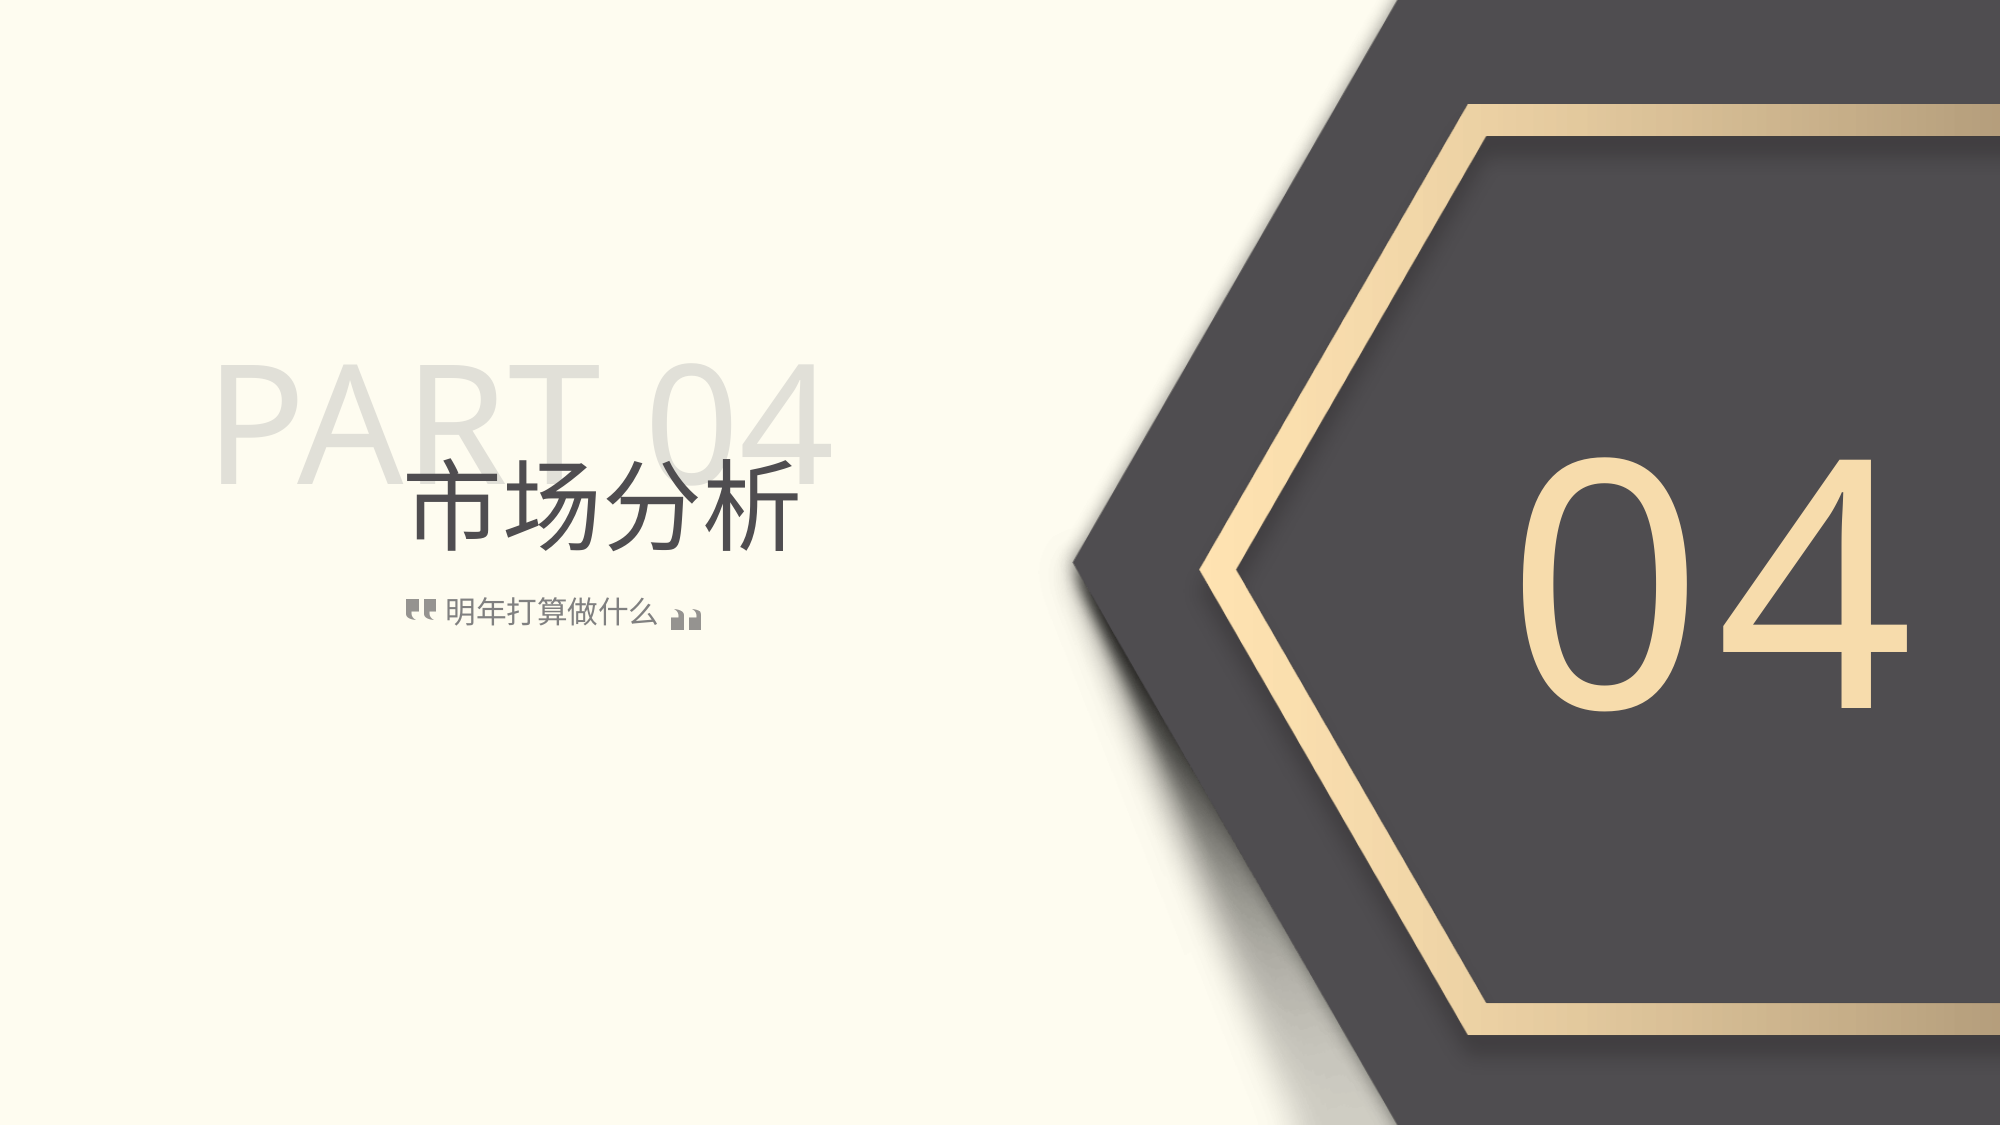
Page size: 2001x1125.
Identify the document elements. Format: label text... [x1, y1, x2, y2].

picture [1038, 0, 2000, 1125]
picture [671, 609, 701, 630]
text_box 市场分析 [387, 436, 818, 572]
text_box PART 04 [190, 310, 851, 526]
text_box 明年打算做什么 [431, 585, 675, 637]
picture [406, 599, 436, 620]
